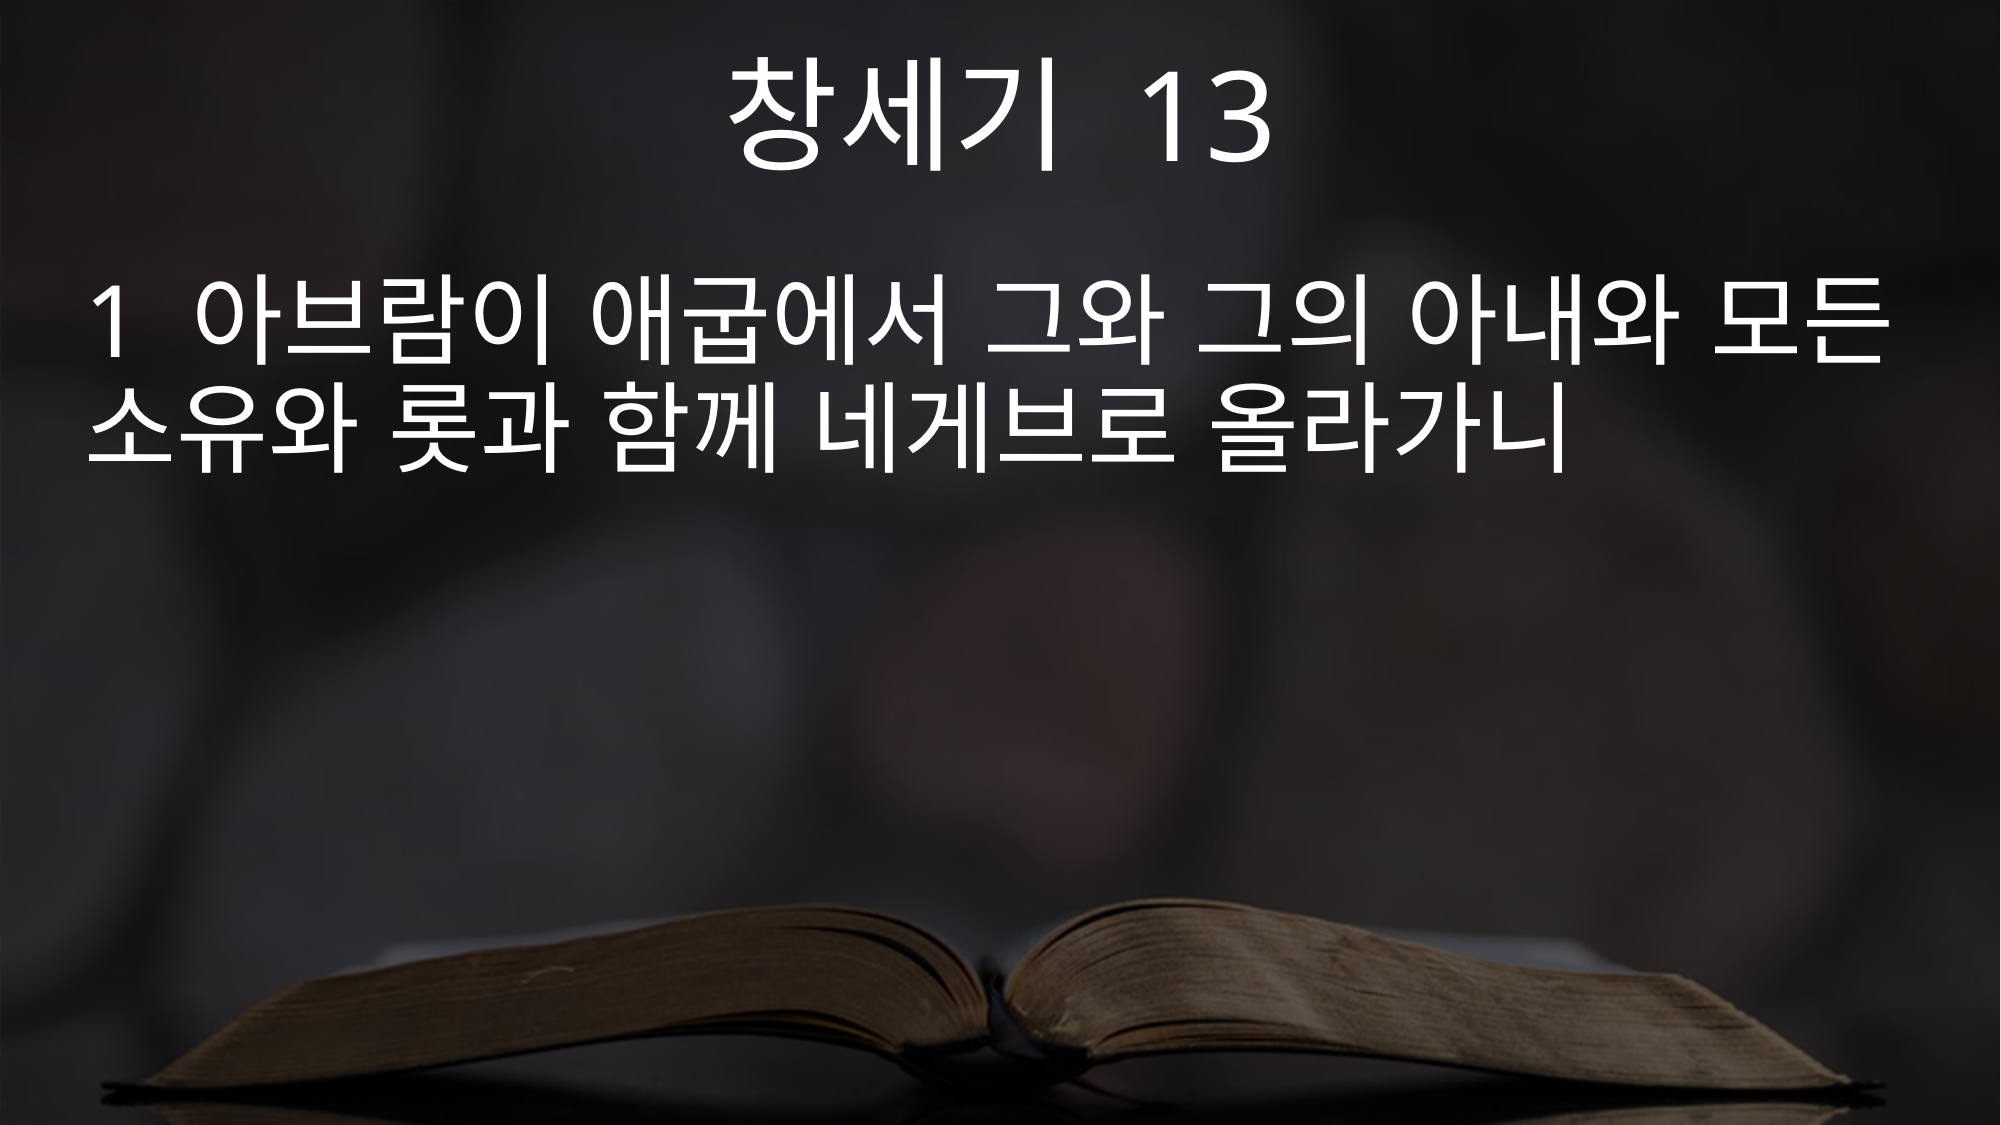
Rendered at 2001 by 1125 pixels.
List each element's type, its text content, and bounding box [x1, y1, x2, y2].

footer 창세기 13 [0, 32, 2000, 192]
picture [0, 0, 2001, 1125]
list 1 아브람이 애굽에서 그와 그의 아내와 모든 소유와 롯과 함께 네게브로 올라가니 [69, 263, 1953, 423]
